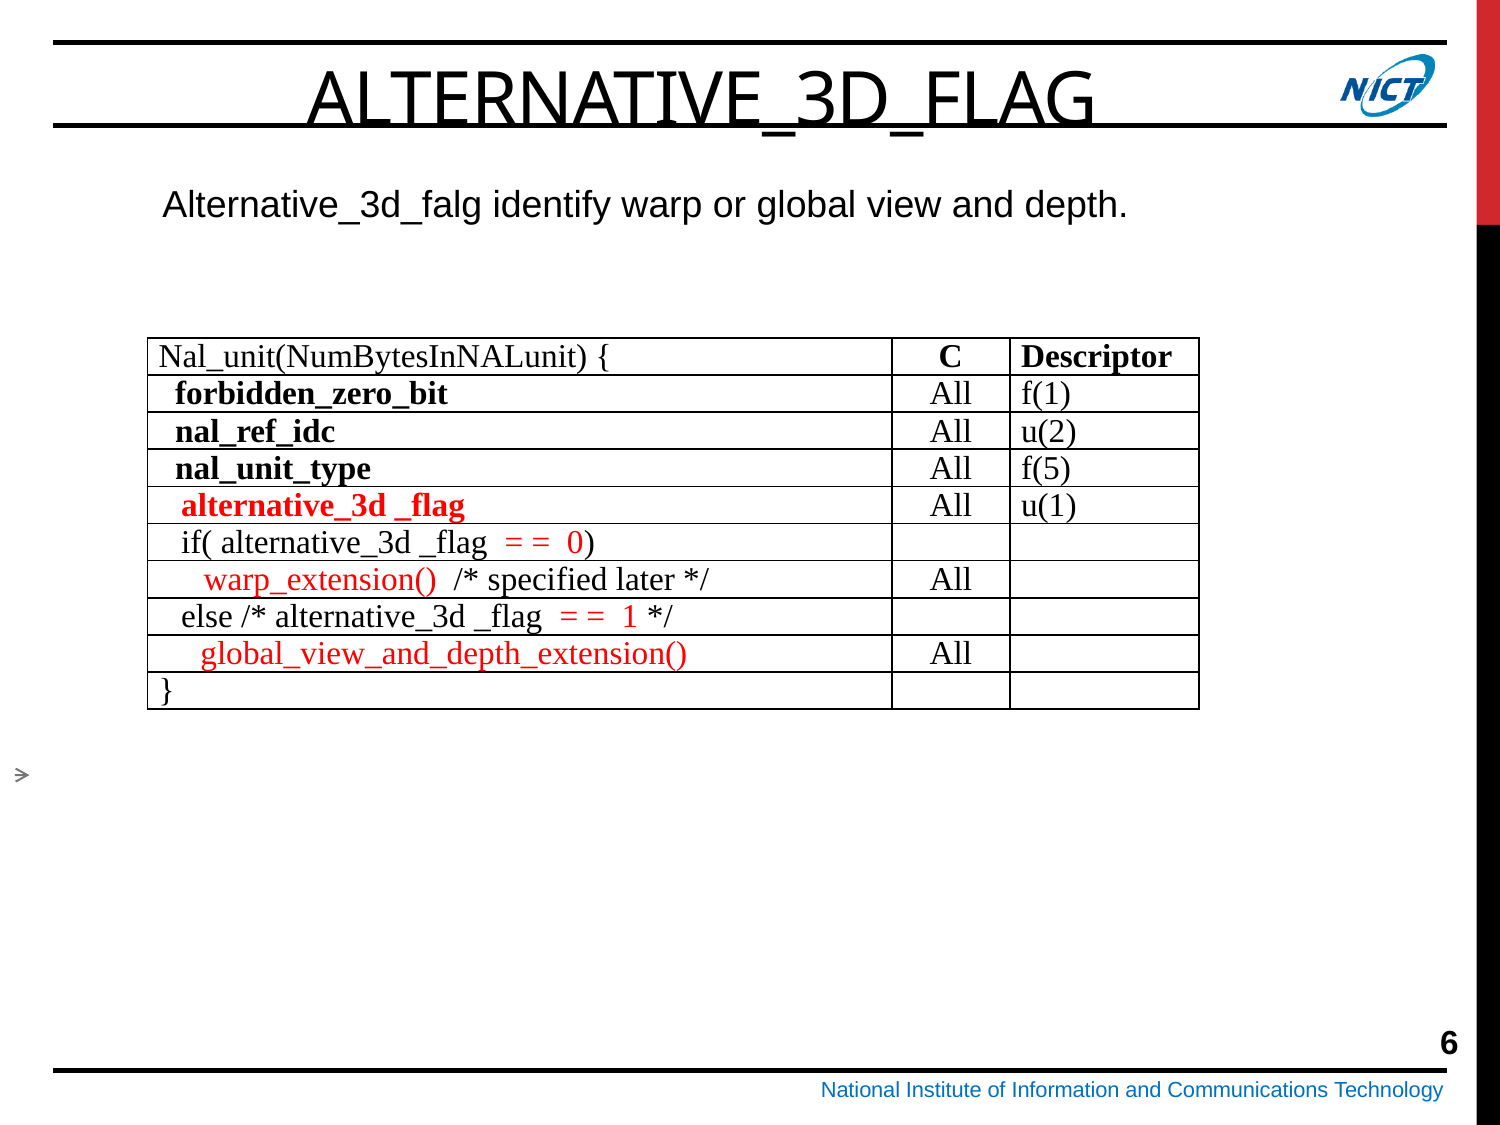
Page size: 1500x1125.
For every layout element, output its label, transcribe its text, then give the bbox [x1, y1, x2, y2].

table_cell [1011, 599, 1198, 634]
table_cell nal_unit_type [148, 450, 891, 486]
table_cell if( alternative_3d _flag = = 0) [148, 524, 891, 560]
table_cell else /* alternative_3d _flag = = 1 */ [148, 599, 891, 634]
table_cell [1011, 673, 1198, 708]
table_cell forbidden_zero_bit [148, 376, 891, 411]
table_cell warp_extension() /* specified later */ [148, 561, 891, 597]
text_box Alternative_3d_falg identify warp or global view and depth. [147, 172, 1424, 233]
table_cell [893, 524, 1009, 560]
text_box Alternative_3d_flag [64, 42, 1340, 149]
table_cell [893, 673, 1009, 708]
table_cell All [893, 561, 1009, 597]
table_cell [1011, 636, 1198, 671]
table_cell All [893, 450, 1009, 486]
table_cell } [148, 673, 891, 708]
slide_number 6 [1411, 1011, 1474, 1072]
table_header Descriptor [1011, 339, 1198, 374]
table_cell u(1) [1011, 487, 1198, 523]
table_cell alternative_3d _flag [148, 487, 891, 523]
table_cell f(5) [1011, 450, 1198, 486]
table_cell All [893, 636, 1009, 671]
table_cell global_view_and_depth_extension() [148, 636, 891, 671]
table_cell [1011, 524, 1198, 560]
table_cell [1011, 561, 1198, 597]
picture [1340, 54, 1435, 117]
table_cell All [893, 487, 1009, 523]
table_cell u(2) [1011, 413, 1198, 448]
table_cell All [893, 376, 1009, 411]
table_cell [893, 599, 1009, 634]
table_header Nal_unit(NumBytesInNALunit) { [148, 339, 891, 374]
table_cell nal_ref_idc [148, 413, 891, 448]
table_header C [893, 339, 1009, 374]
table_cell All [893, 413, 1009, 448]
table_cell f(1) [1011, 376, 1198, 411]
